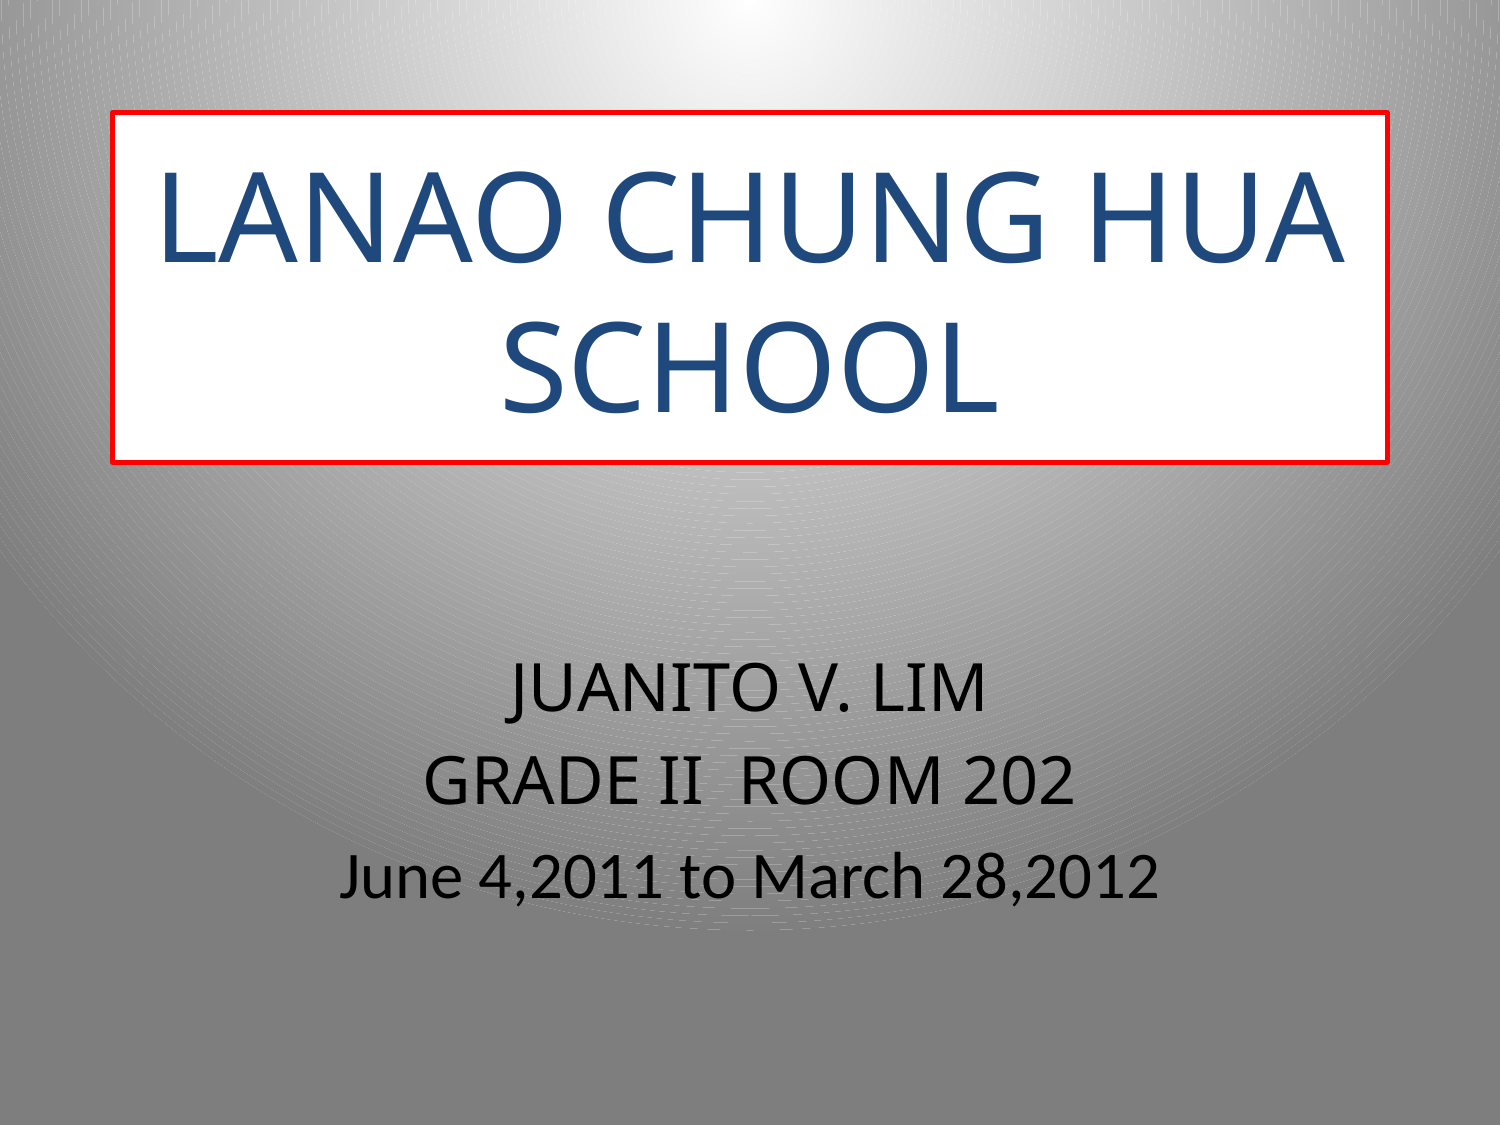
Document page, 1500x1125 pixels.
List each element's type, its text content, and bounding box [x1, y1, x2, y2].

subtitle JUANITO V. LIM GRADE II ROOM 202 June 4,2011 to March 28,2012 [225, 637, 1275, 925]
title LANAO CHUNG HUA SCHOOL [110, 110, 1390, 465]
